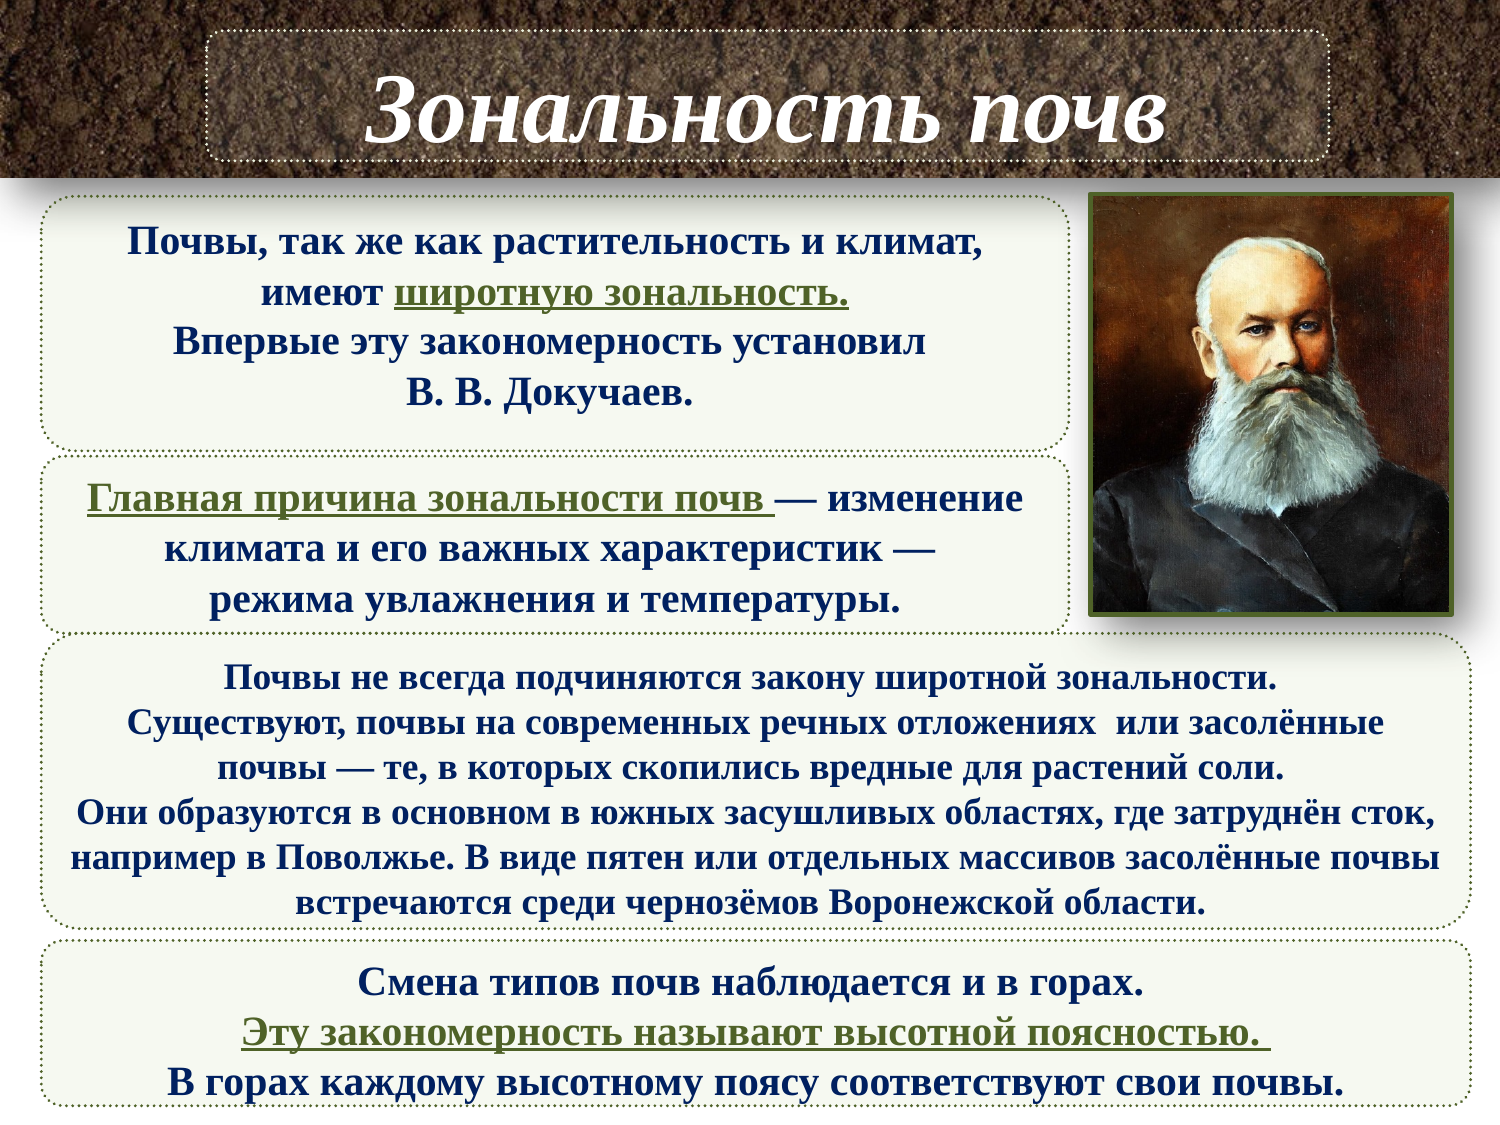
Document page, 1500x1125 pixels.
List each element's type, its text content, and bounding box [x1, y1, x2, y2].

picture [0, 0, 1500, 178]
text_box Главная причина зональности почв — изменение климата и его важных характеристик — режима увлажнения и температуры. [41, 456, 1069, 634]
picture [1092, 196, 1450, 613]
text_box Почвы, так же как растительность и климат, имеют широтную зональность. Впервые эту закономерность установил В. В. Докучаев. [41, 196, 1069, 451]
text_box Почвы не всегда подчиняются закону широтной зональности. Существуют, почвы на современных речных отложениях или засолённые почвы — те, в которых скопились вредные для растений соли. Они образуются в основном в южных засушливых областях, где затруднён сток, например в Поволжье. В виде пятен или отдельных массивов засолённые почвы встречаются среди чернозёмов Воронежской области. [41, 633, 1471, 929]
text_box Смена типов почв наблюдается и в горах. Эту закономерность называют высотной поясностью. В горах каждому высотному поясу соответствуют свои почвы. [41, 940, 1471, 1106]
